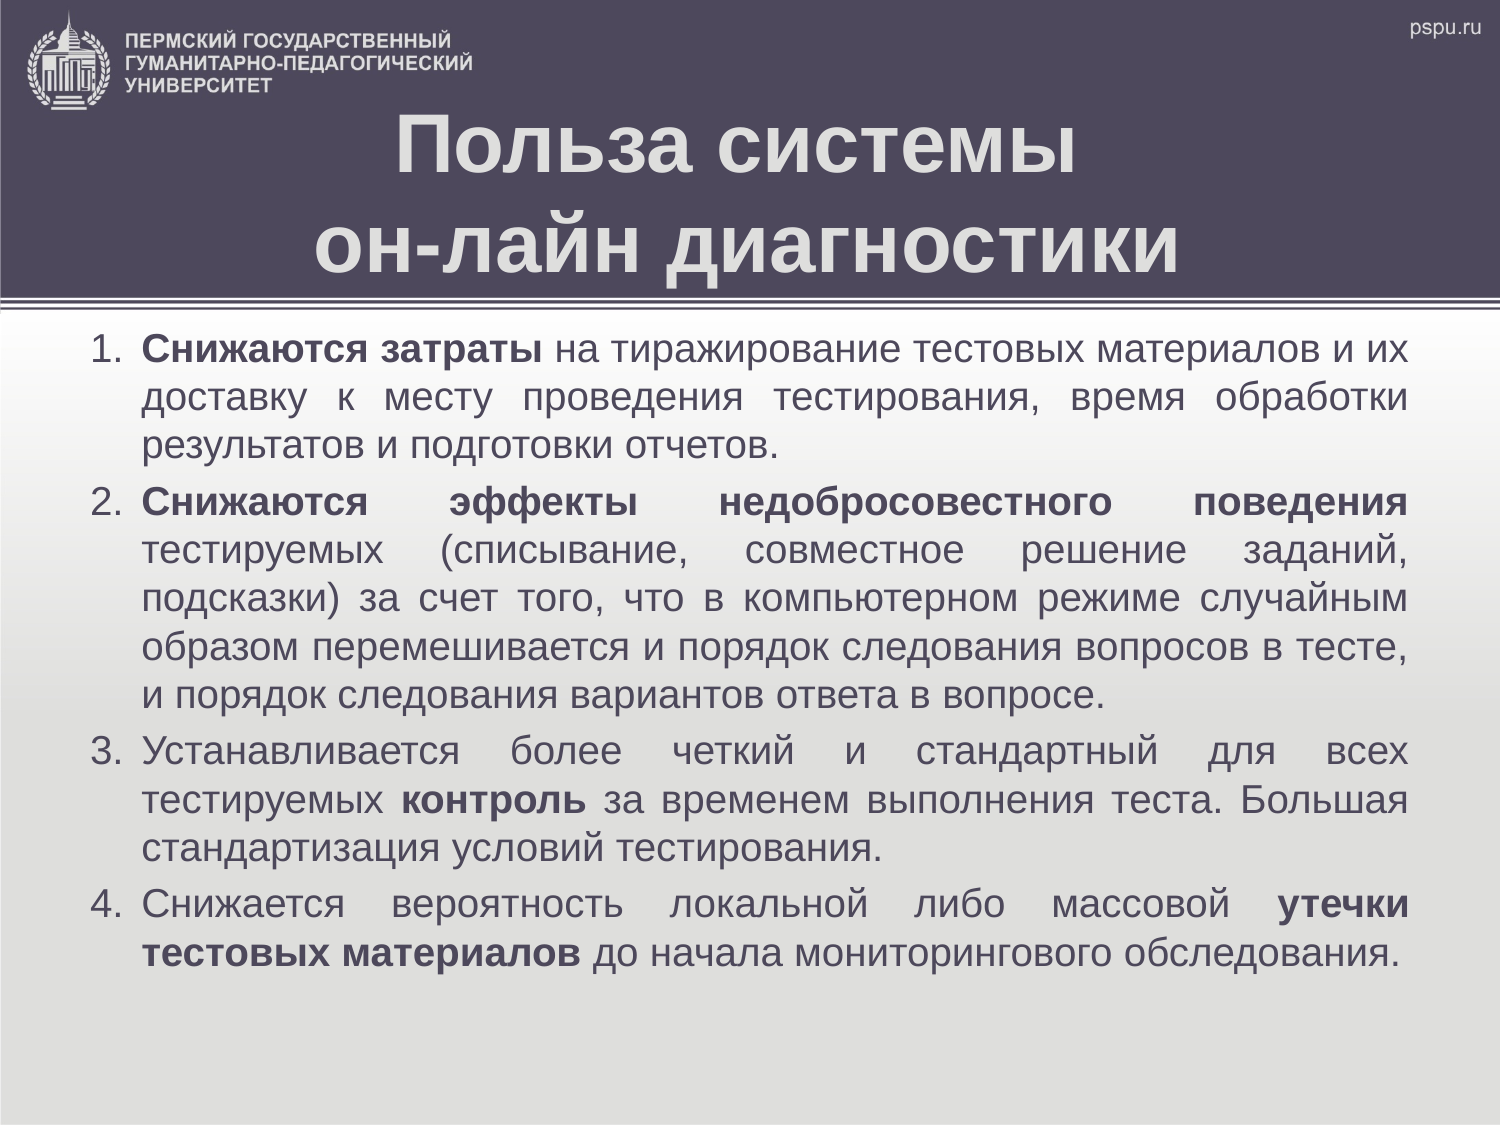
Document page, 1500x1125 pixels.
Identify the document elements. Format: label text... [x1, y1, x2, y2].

picture [0, 0, 1500, 1125]
title Польза системы он-лайн диагностики [74, 101, 1422, 278]
list 1. Снижаются затраты на тиражирование тестовых материалов и их доставку к месту проведения тестирования, время обработки результатов и подготовки отчетов. 2. Снижаются эффекты недобросовестного поведения тестируемых (списывание, совместное решение заданий, подсказки) за счет того, что в компьютерном режиме случайным образом перемешивается и порядок следования вопросов в тесте, и порядок следования вариантов ответа в вопросе. 3. Устанавливается более четкий и стандартный для всех тестируемых контроль за временем выполнения теста. Большая стандартизация условий тестирования. 4. Снижается вероятность локальной либо массовой утечки тестовых материалов до начала мониторингового обследования. [75, 314, 1425, 1005]
